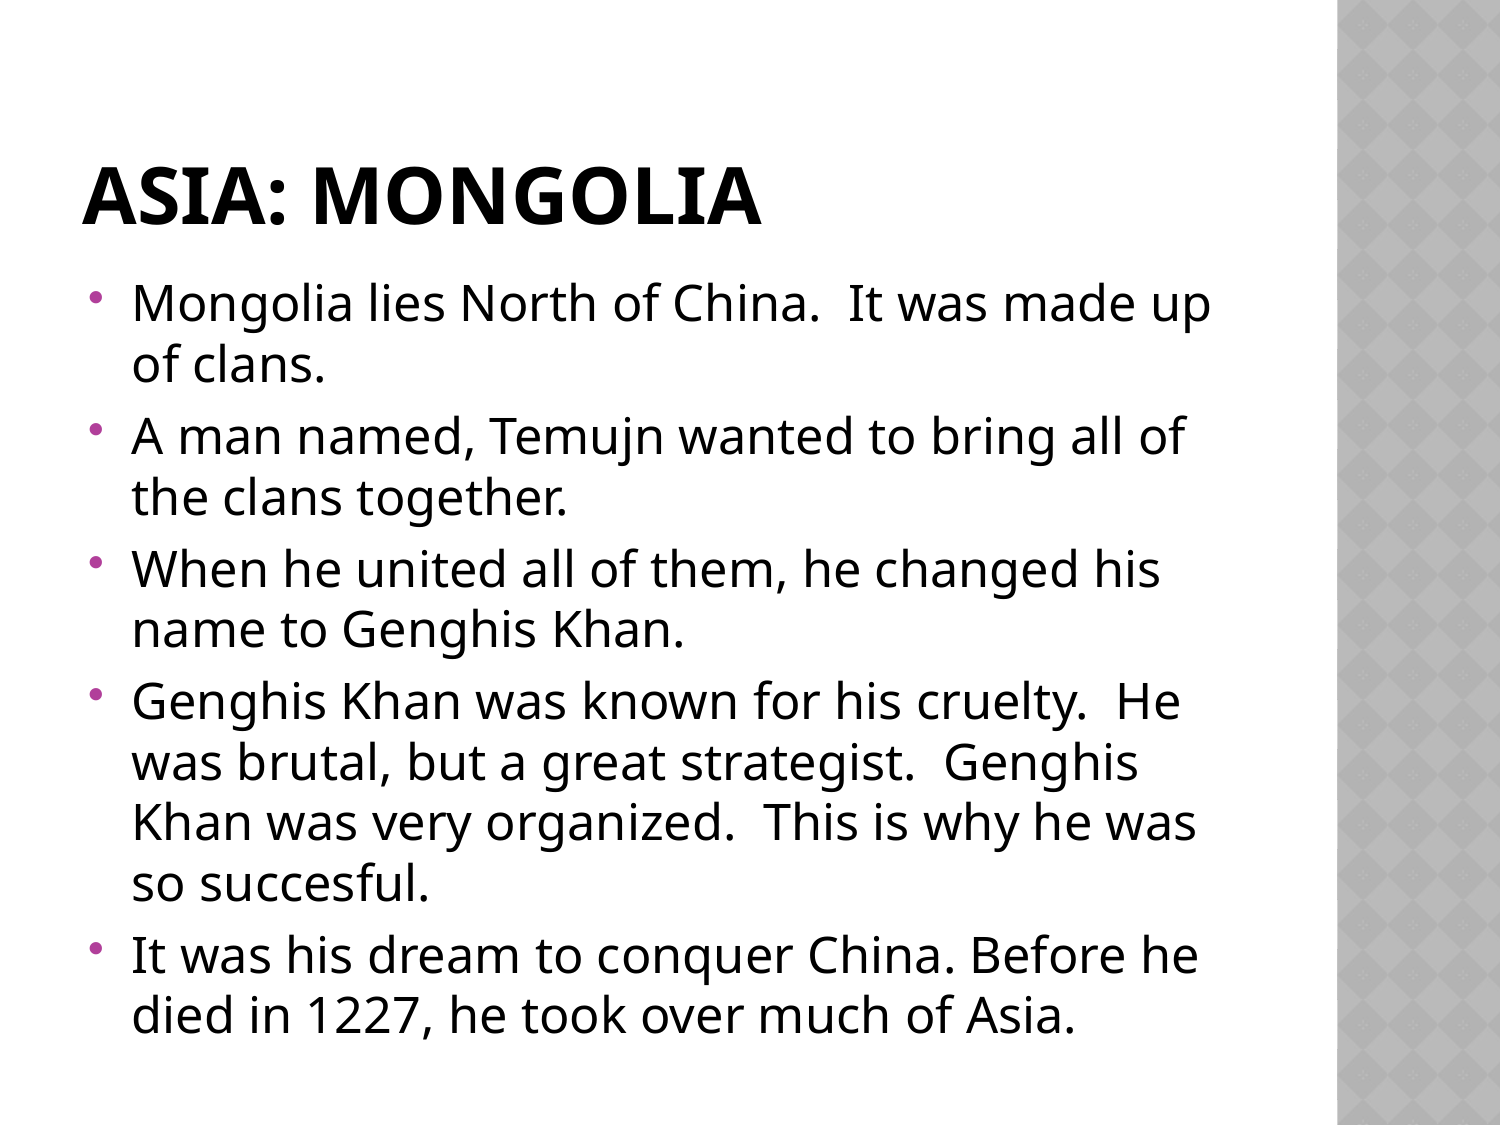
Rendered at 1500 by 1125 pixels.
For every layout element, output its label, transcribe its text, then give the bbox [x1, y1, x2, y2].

title Asia: mongolia [75, 52, 1263, 240]
list Mongolia lies North of China. It was made up of clans. A man named, Temujn wanted to bring all of the clans together. When he united all of them, he changed his name to Genghis Khan. Genghis Khan was known for his cruelty. He was brutal, but a great strategist. Genghis Khan was very organized. This is why he was so succesful. It was his dream to conquer China. Before he died in 1227, he took over much of Asia. [75, 264, 1263, 1059]
